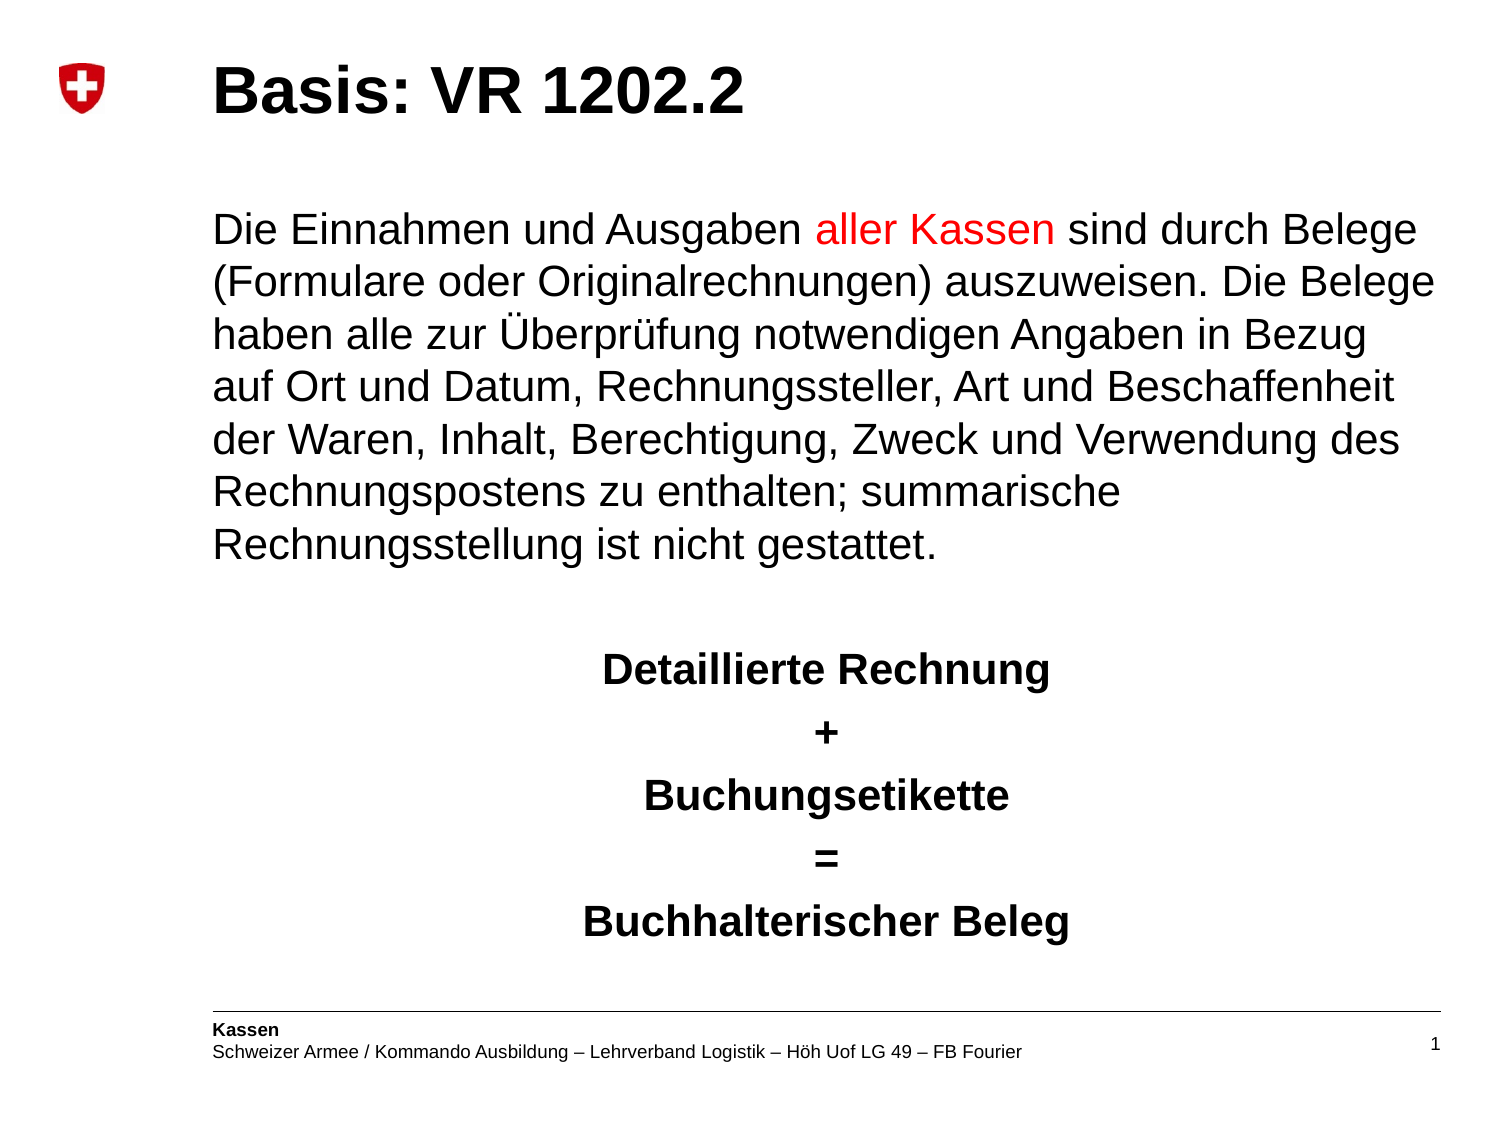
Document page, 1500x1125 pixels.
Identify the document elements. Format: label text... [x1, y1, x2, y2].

title Basis: VR 1202.2 [212, 46, 1442, 192]
list Die Einnahmen und Ausgaben aller Kassen sind durch Belege (Formulare oder Originalrechnungen) auszuweisen. Die Belege haben alle zur Überprüfung notwendigen Angaben in Bezug auf Ort und Datum, Rechnungssteller, Art und Beschaffenheit der Waren, Inhalt, Berechtigung, Zweck und Verwendung des Rechnungspostens zu enthalten; summarische Rechnungsstellung ist nicht gestattet. Detaillierte Rechnung + Buchungsetikette = Buchhalterischer Beleg [212, 200, 1441, 1004]
picture [59, 63, 105, 114]
